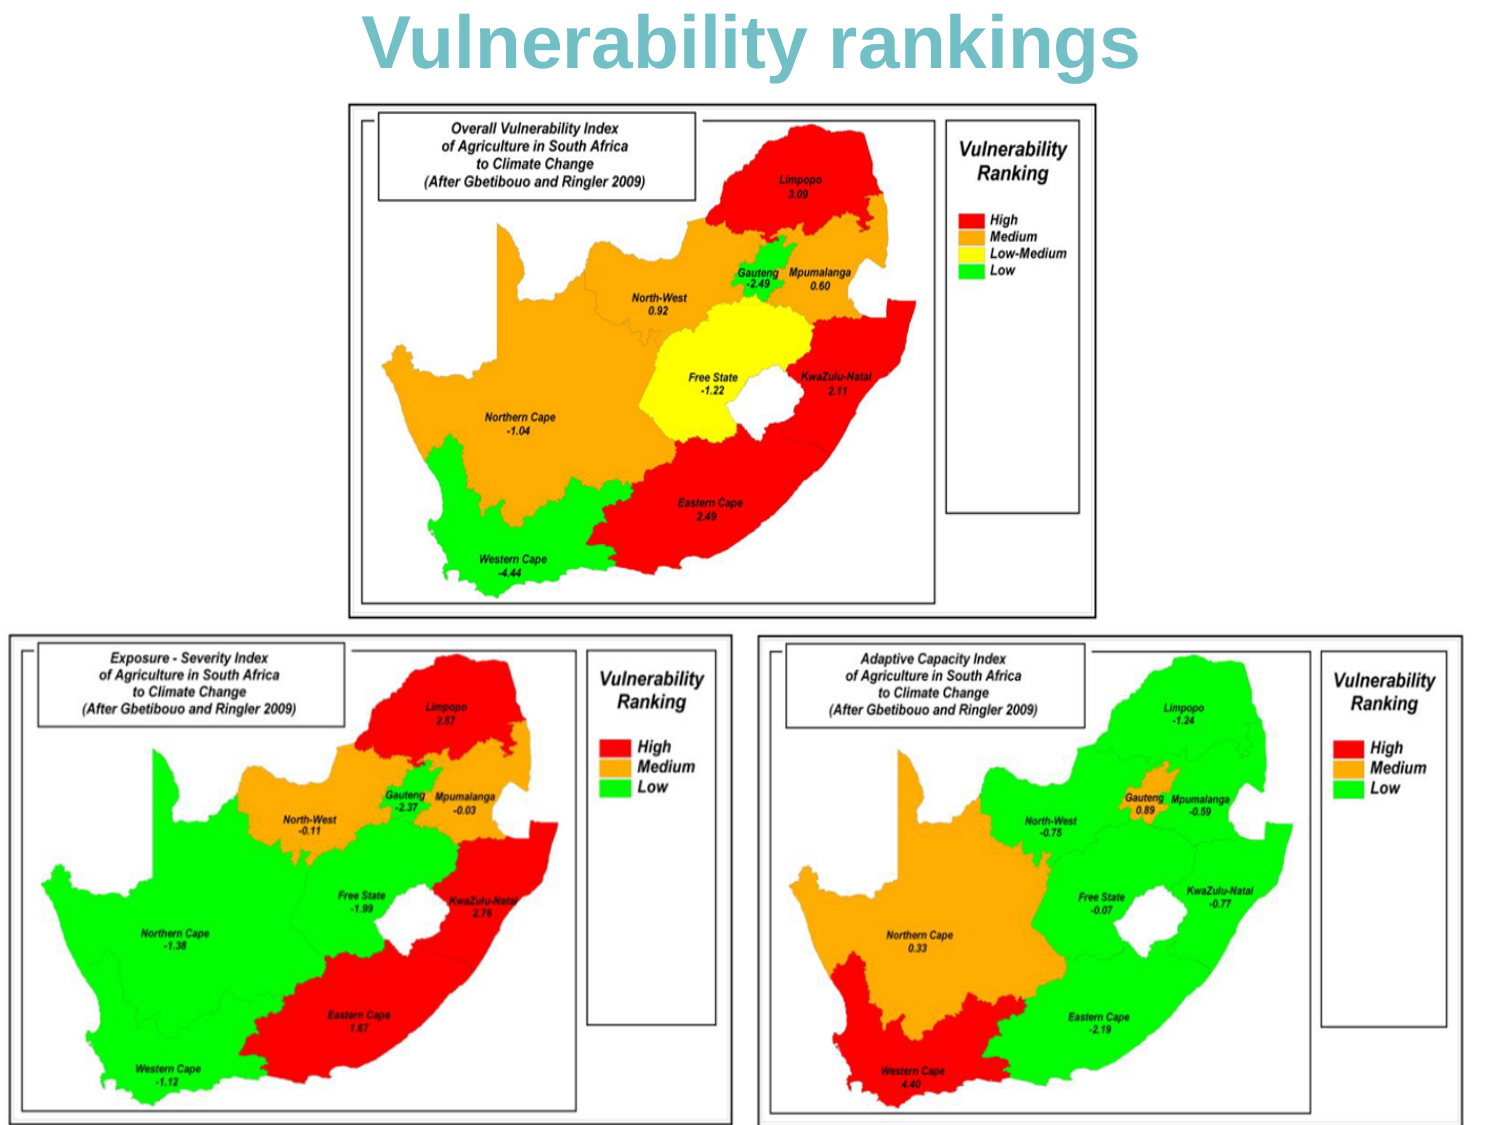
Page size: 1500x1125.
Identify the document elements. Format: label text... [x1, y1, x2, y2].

picture [0, 621, 1478, 1125]
title Vulnerability rankings [76, 0, 1427, 79]
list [336, 89, 1113, 619]
